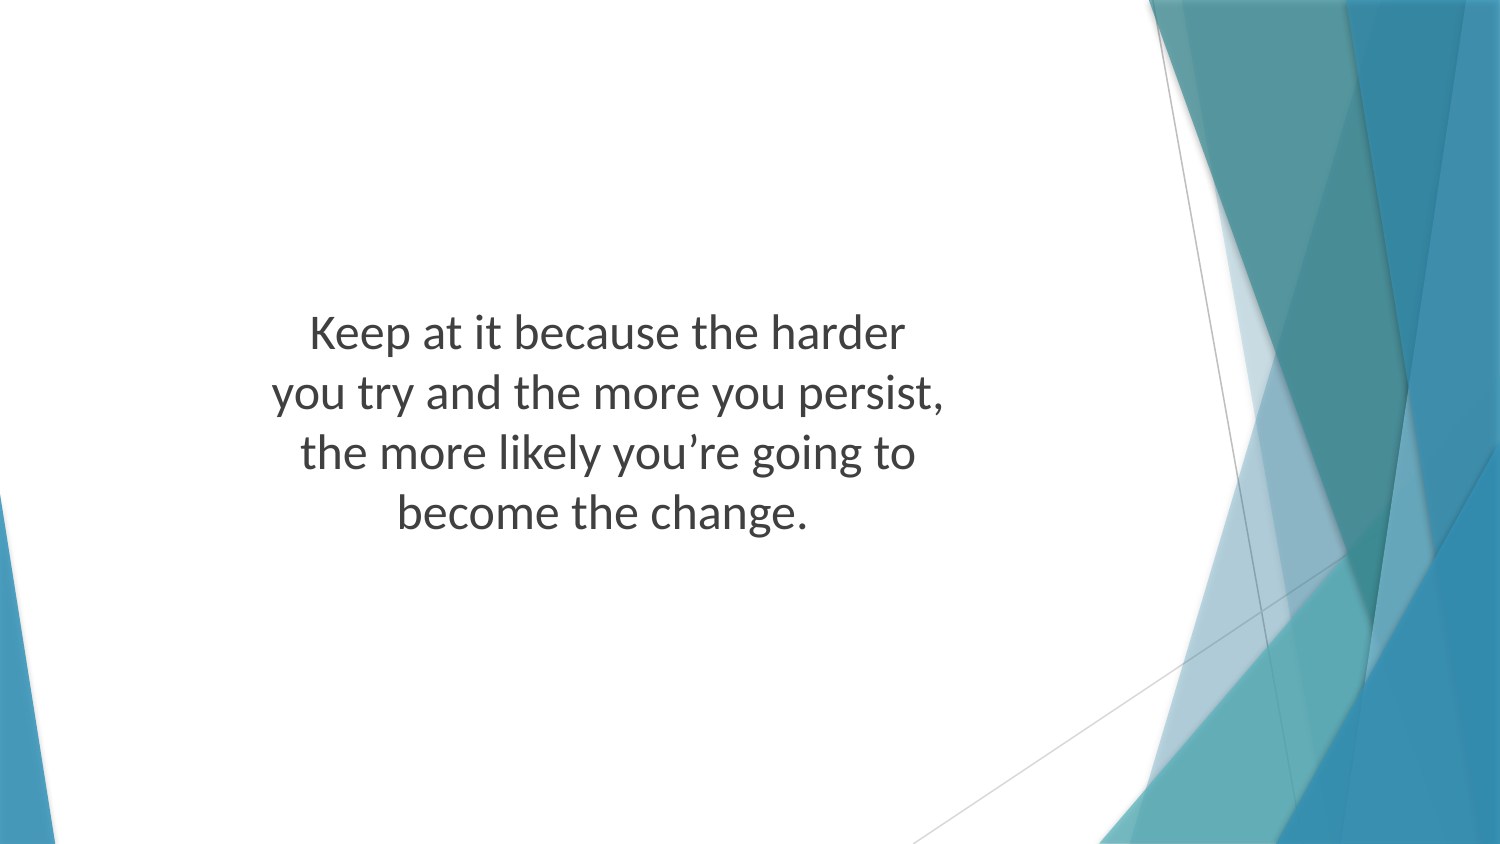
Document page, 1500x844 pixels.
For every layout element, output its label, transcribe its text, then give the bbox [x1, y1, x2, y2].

list Keep at it because the harder you try and the more you persist, the more likely you’re going to become the change. [253, 291, 963, 647]
